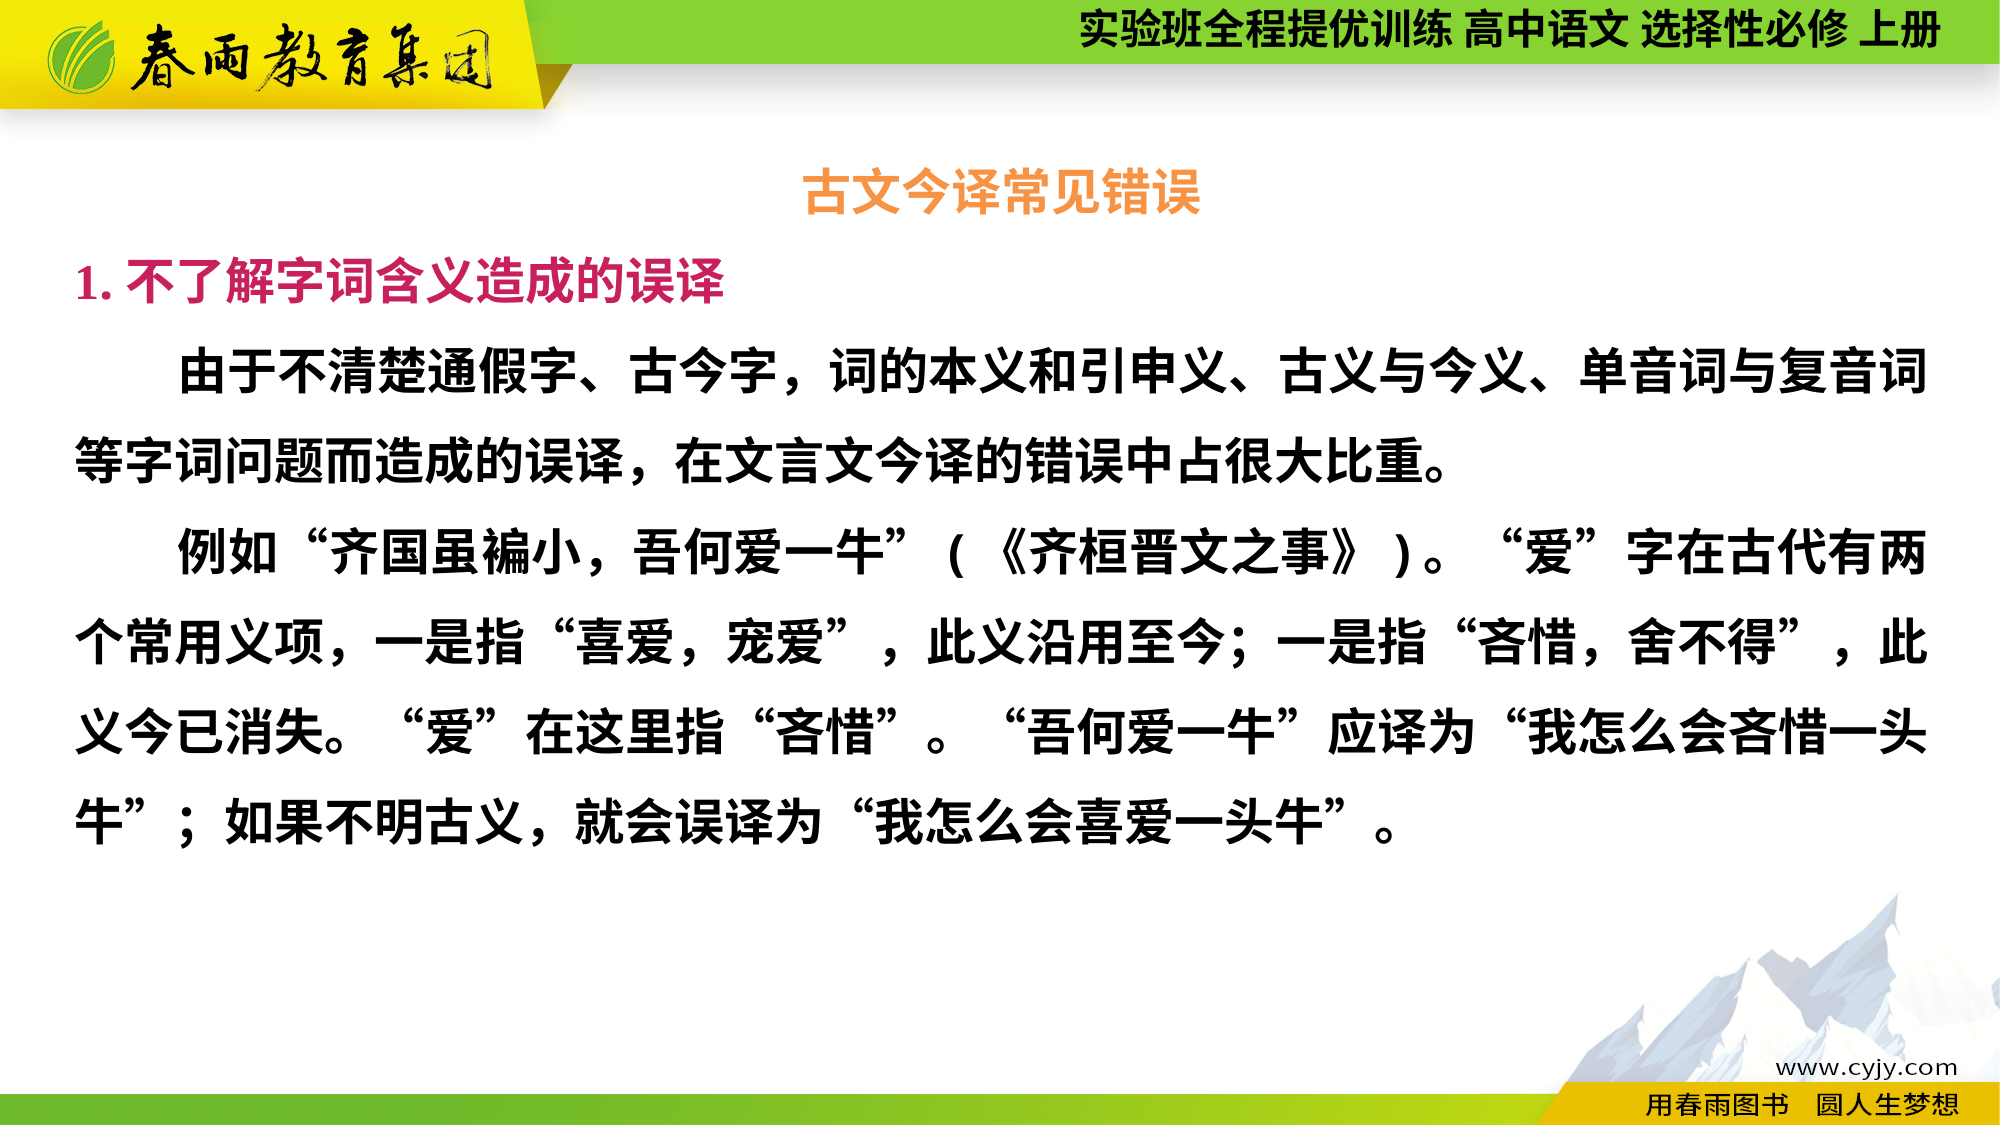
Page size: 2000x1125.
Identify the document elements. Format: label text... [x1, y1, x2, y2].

list 古文今译常见错误 1.不了解字词含义造成的误译 由于不清楚通假字、古今字，词的本义和引申义、古义与今义、单音词与复音词等字词问题而造成的误译，在文言文今译的错误中占很大比重。 例如“齐国虽褊小，吾何爱一牛”(《齐桓晋文之事》)。“爱”字在古代有两个常用义项，一是指“喜爱，宠爱”，此义沿用至今；一是指“吝惜，舍不得”，此义今已消失。“爱”在这里指“吝惜”。“吾何爱一牛”应译为“我怎么会吝惜一头牛”；如果不明古义，就会误译为“我怎么会喜爱一头牛”。 [59, 122, 1944, 854]
picture [0, 0, 2000, 1125]
